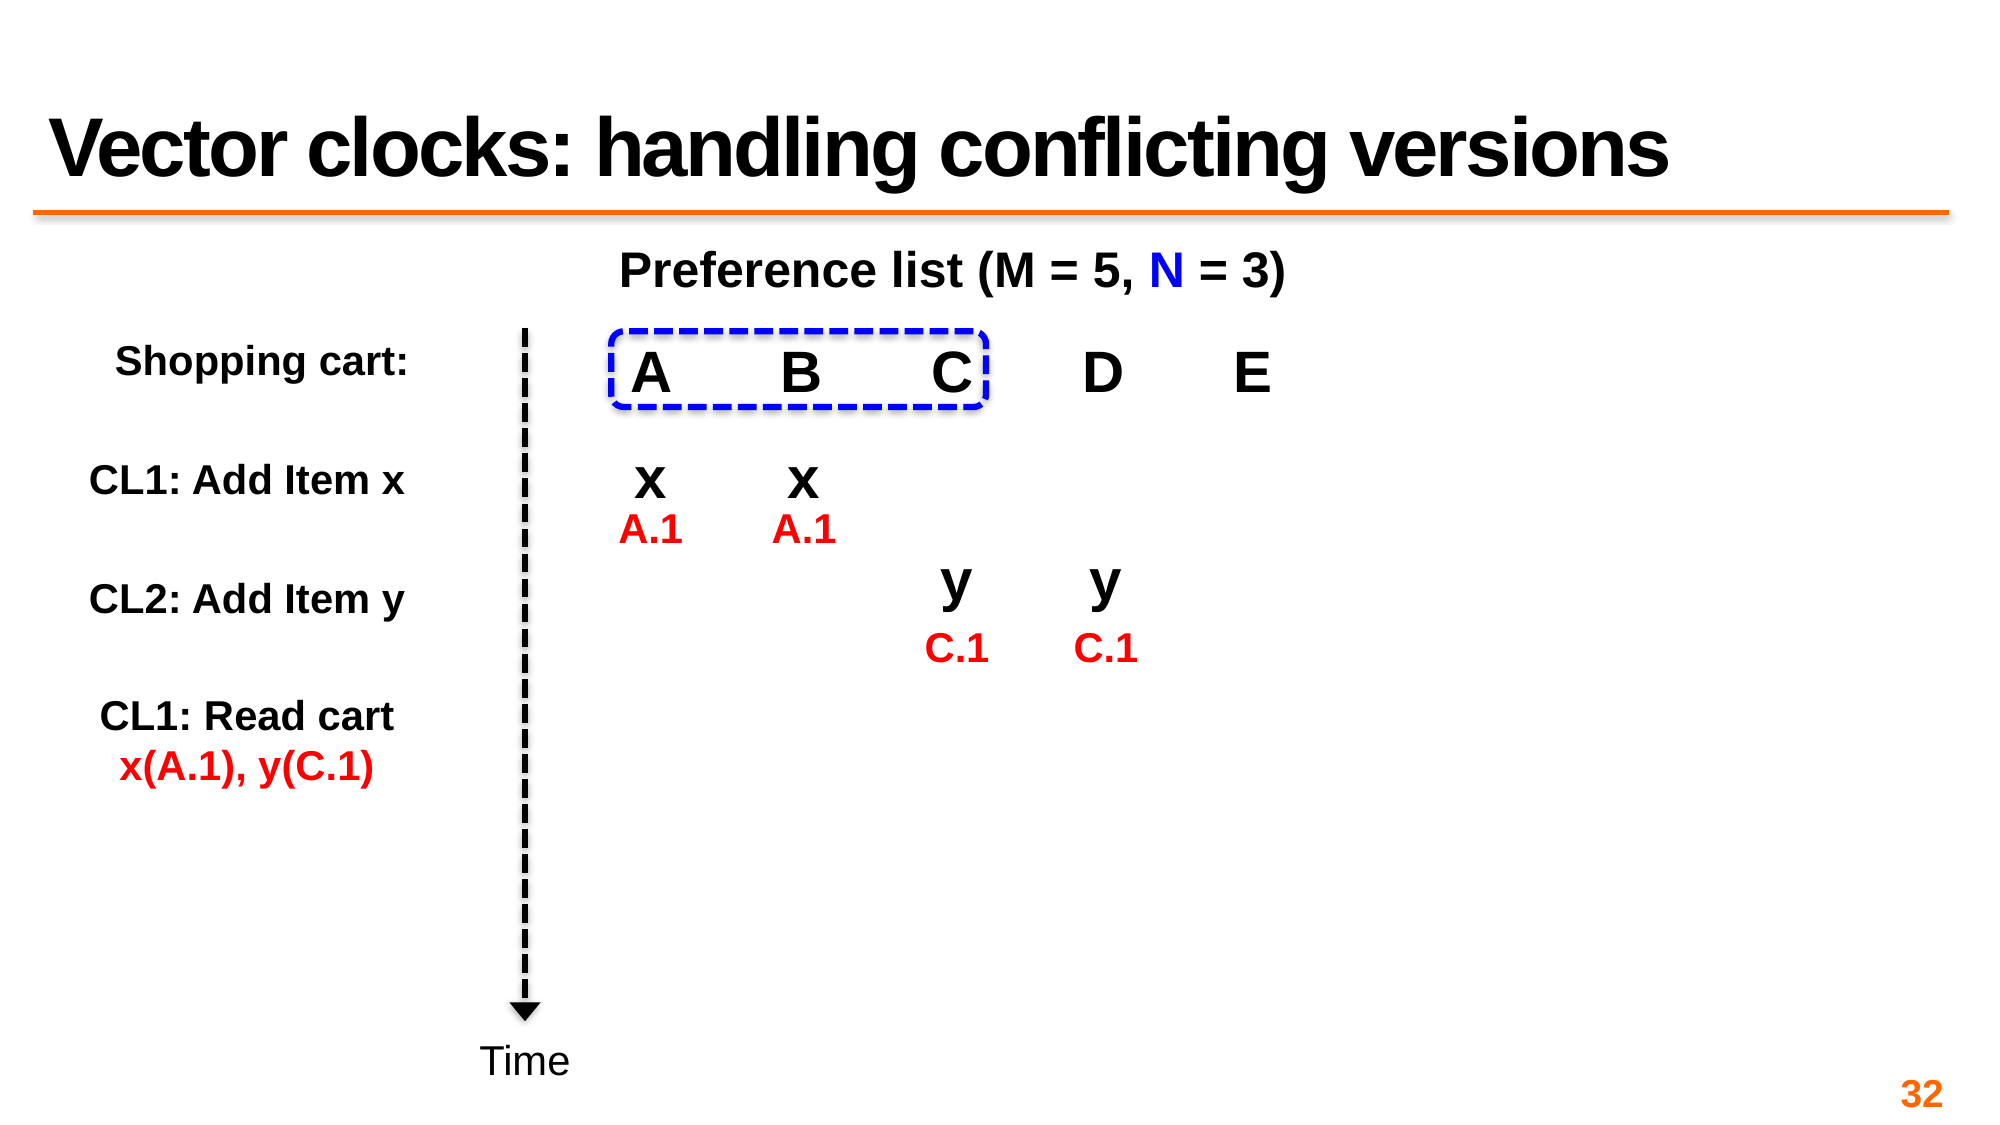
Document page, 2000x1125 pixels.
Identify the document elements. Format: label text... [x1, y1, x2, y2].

text_box A [615, 326, 687, 331]
text_box A.1 [756, 493, 852, 559]
text_box [610, 330, 987, 408]
text_box E [1218, 326, 1288, 412]
slide_number 32 [1482, 1074, 1950, 1110]
text_box x [619, 432, 682, 493]
text_box C [982, 403, 989, 412]
text_box CL1: Add Item x [74, 445, 421, 510]
text_box C.1 [909, 612, 1005, 678]
text_box A.1 [603, 493, 699, 559]
text_box x [772, 432, 836, 493]
text_box D [1067, 326, 1140, 412]
title Vector clocks: handling conflicting versions [33, 24, 1950, 201]
text_box Shopping cart: [100, 326, 425, 392]
text_box Time [464, 1026, 586, 1092]
text_box y [1074, 534, 1138, 612]
text_box CL2: Add Item y [74, 564, 421, 629]
text_box C.1 [1058, 612, 1154, 678]
text_box CL1: Read cart x(A.1), y(C.1) [84, 681, 410, 797]
text_box y [926, 534, 989, 612]
text_box Preference list (M = 5, N = 3) [603, 230, 1302, 305]
text_box C [916, 326, 989, 342]
